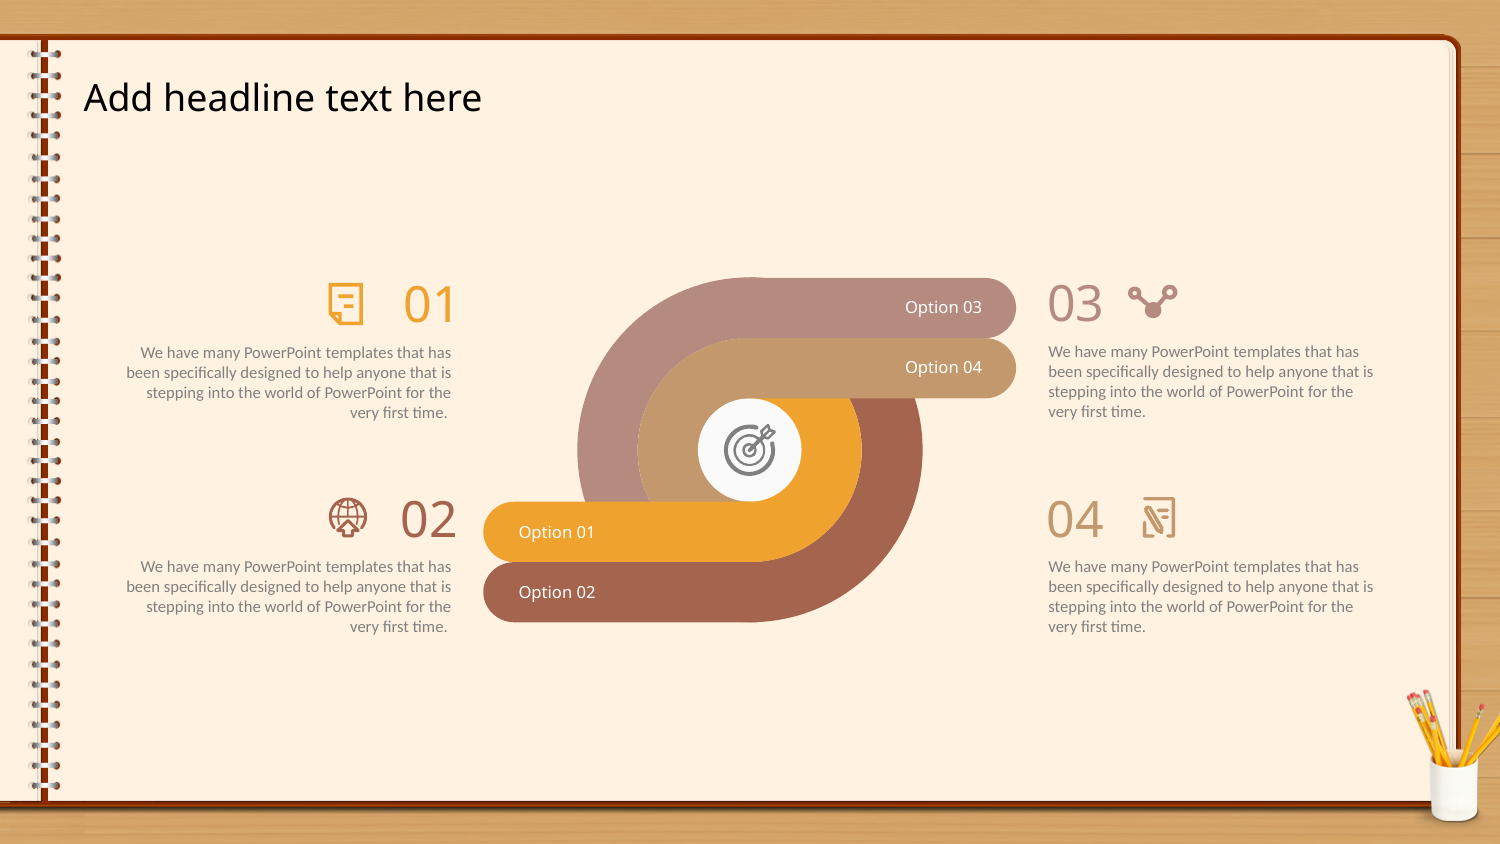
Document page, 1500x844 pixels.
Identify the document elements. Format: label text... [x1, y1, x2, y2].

text_box 02 [385, 480, 473, 555]
text_box [328, 497, 368, 538]
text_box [482, 277, 1017, 623]
text_box [1128, 284, 1178, 319]
text_box We have many PowerPoint templates that has been specifically designed to help anyone that is stepping into the world of PowerPoint for the very first time. [1033, 333, 1400, 428]
text_box We have many PowerPoint templates that has been specifically designed to help anyone that is stepping into the world of PowerPoint for the very first time. [100, 548, 467, 644]
picture [0, 0, 1500, 844]
text_box 03 [1032, 264, 1119, 340]
text_box Add headline text here [83, 74, 604, 120]
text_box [1142, 496, 1176, 538]
text_box 04 [1031, 480, 1119, 555]
text_box We have many PowerPoint templates that has been specifically designed to help anyone that is stepping into the world of PowerPoint for the very first time. [1033, 548, 1400, 644]
text_box We have many PowerPoint templates that has been specifically designed to help anyone that is stepping into the world of PowerPoint for the very first time. [100, 334, 467, 429]
text_box 01 [388, 265, 476, 341]
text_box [328, 282, 364, 326]
